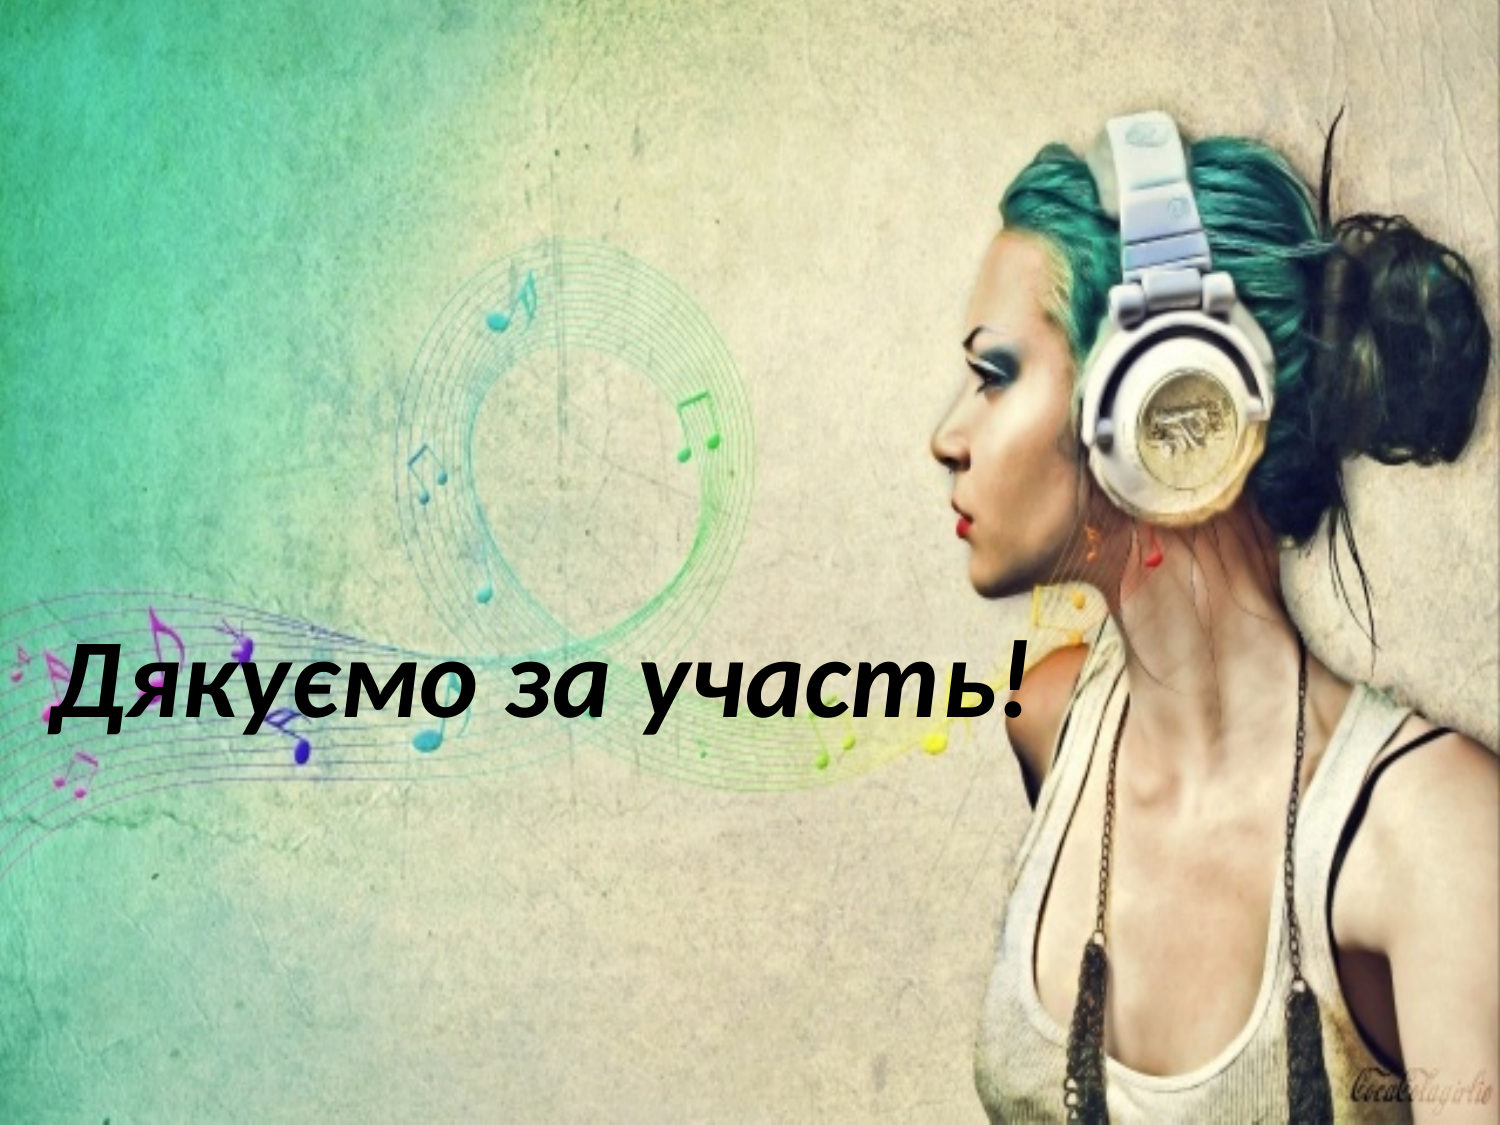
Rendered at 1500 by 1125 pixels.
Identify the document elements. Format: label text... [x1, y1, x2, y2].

text_box Дякуємо за участь! [35, 597, 1172, 748]
picture [0, 0, 1500, 1125]
